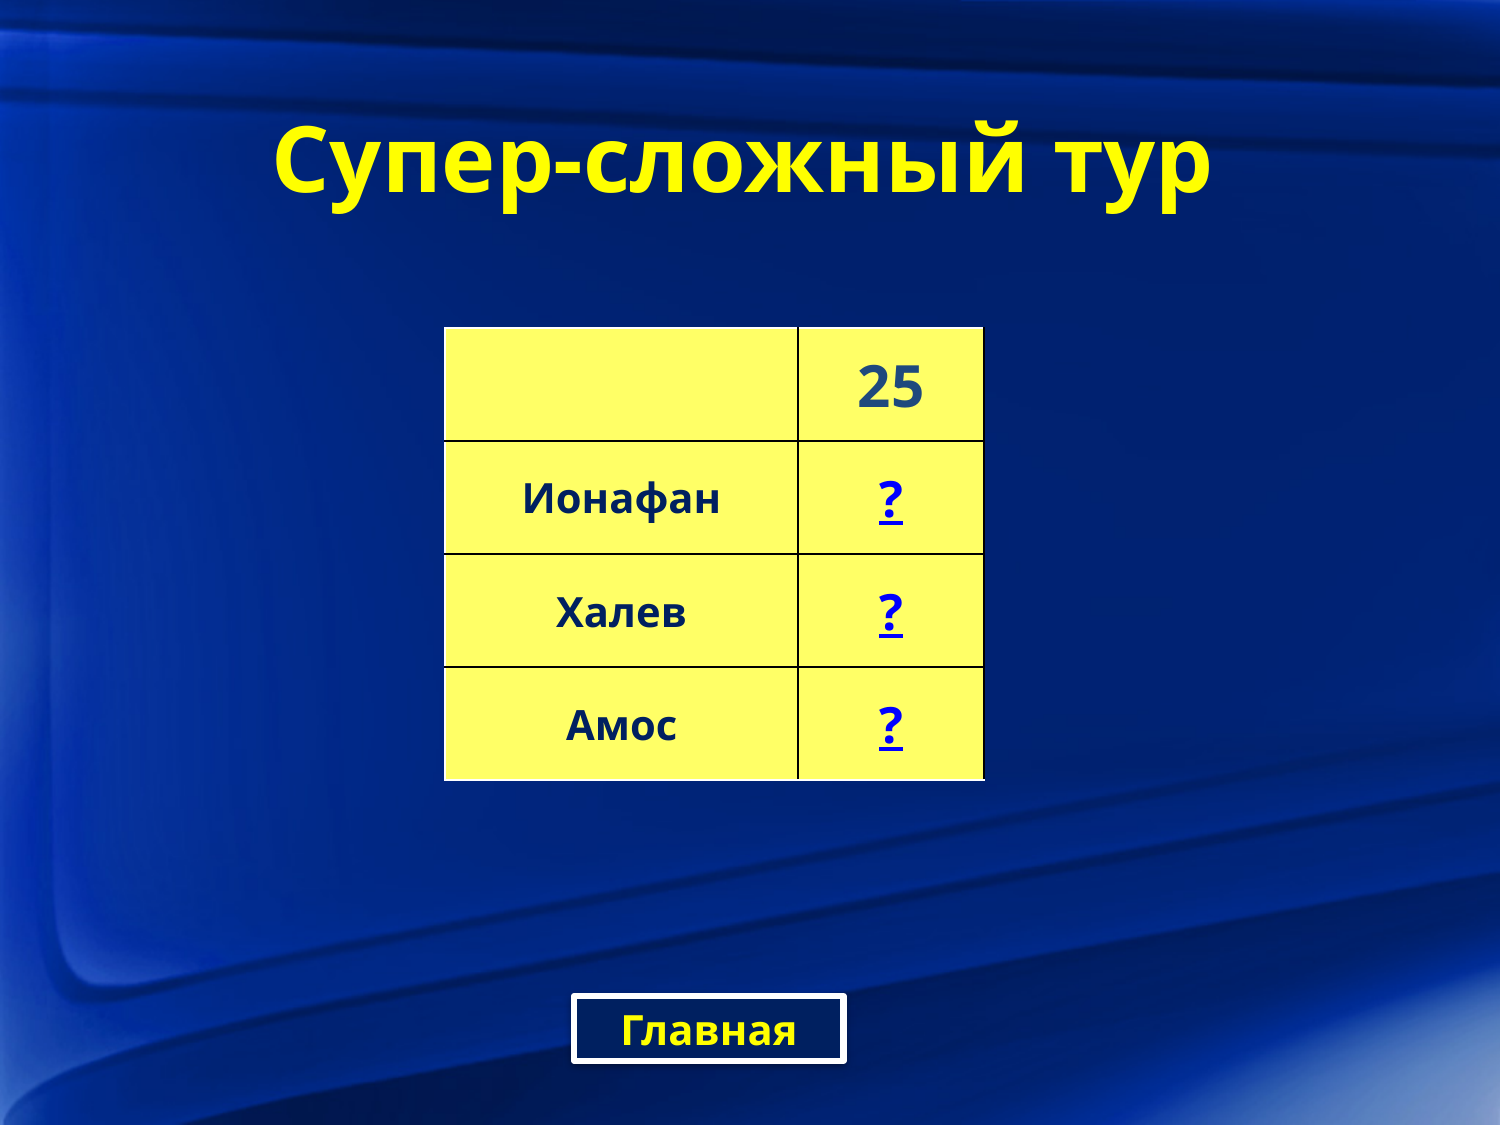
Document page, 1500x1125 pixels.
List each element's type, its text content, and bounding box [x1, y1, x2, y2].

text_box Главная [571, 993, 847, 1064]
table_cell Амос [446, 668, 797, 779]
table_cell Халев [446, 555, 797, 666]
title Супер-сложный тур [105, 35, 1381, 277]
table_cell ? [799, 555, 983, 666]
table_cell ? [799, 442, 983, 553]
table_header 25 [799, 329, 983, 440]
table_cell ? [799, 668, 983, 779]
table_cell Ионафан [446, 442, 797, 553]
picture [0, 0, 1500, 1125]
table_header [446, 329, 797, 440]
